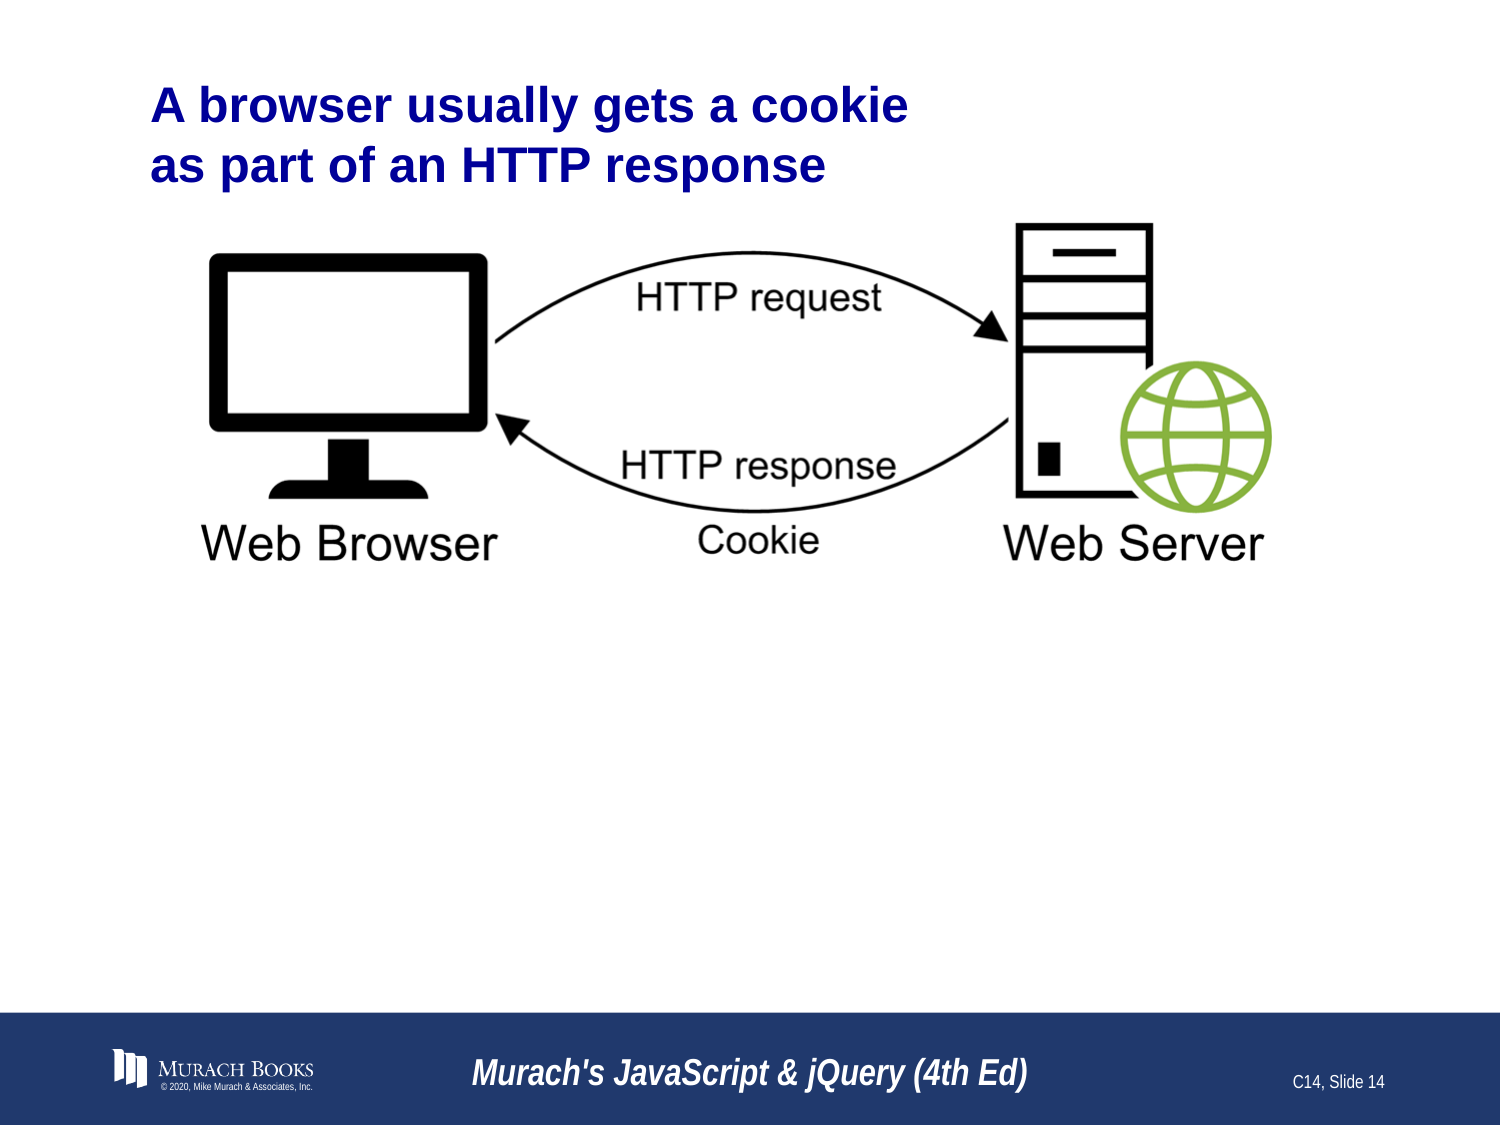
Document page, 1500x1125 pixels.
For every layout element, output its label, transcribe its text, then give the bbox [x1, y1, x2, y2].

footer © 2020, Mike Murach & Associates, Inc. [12, 1025, 463, 1100]
slide_number Murach's JavaScript & jQuery (4th Ed) [463, 1025, 1050, 1100]
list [199, 215, 1279, 576]
slide_number C14, Slide 14 [1087, 1025, 1400, 1100]
title A browser usually gets a cookie as part of an HTTP response [150, 72, 1350, 194]
